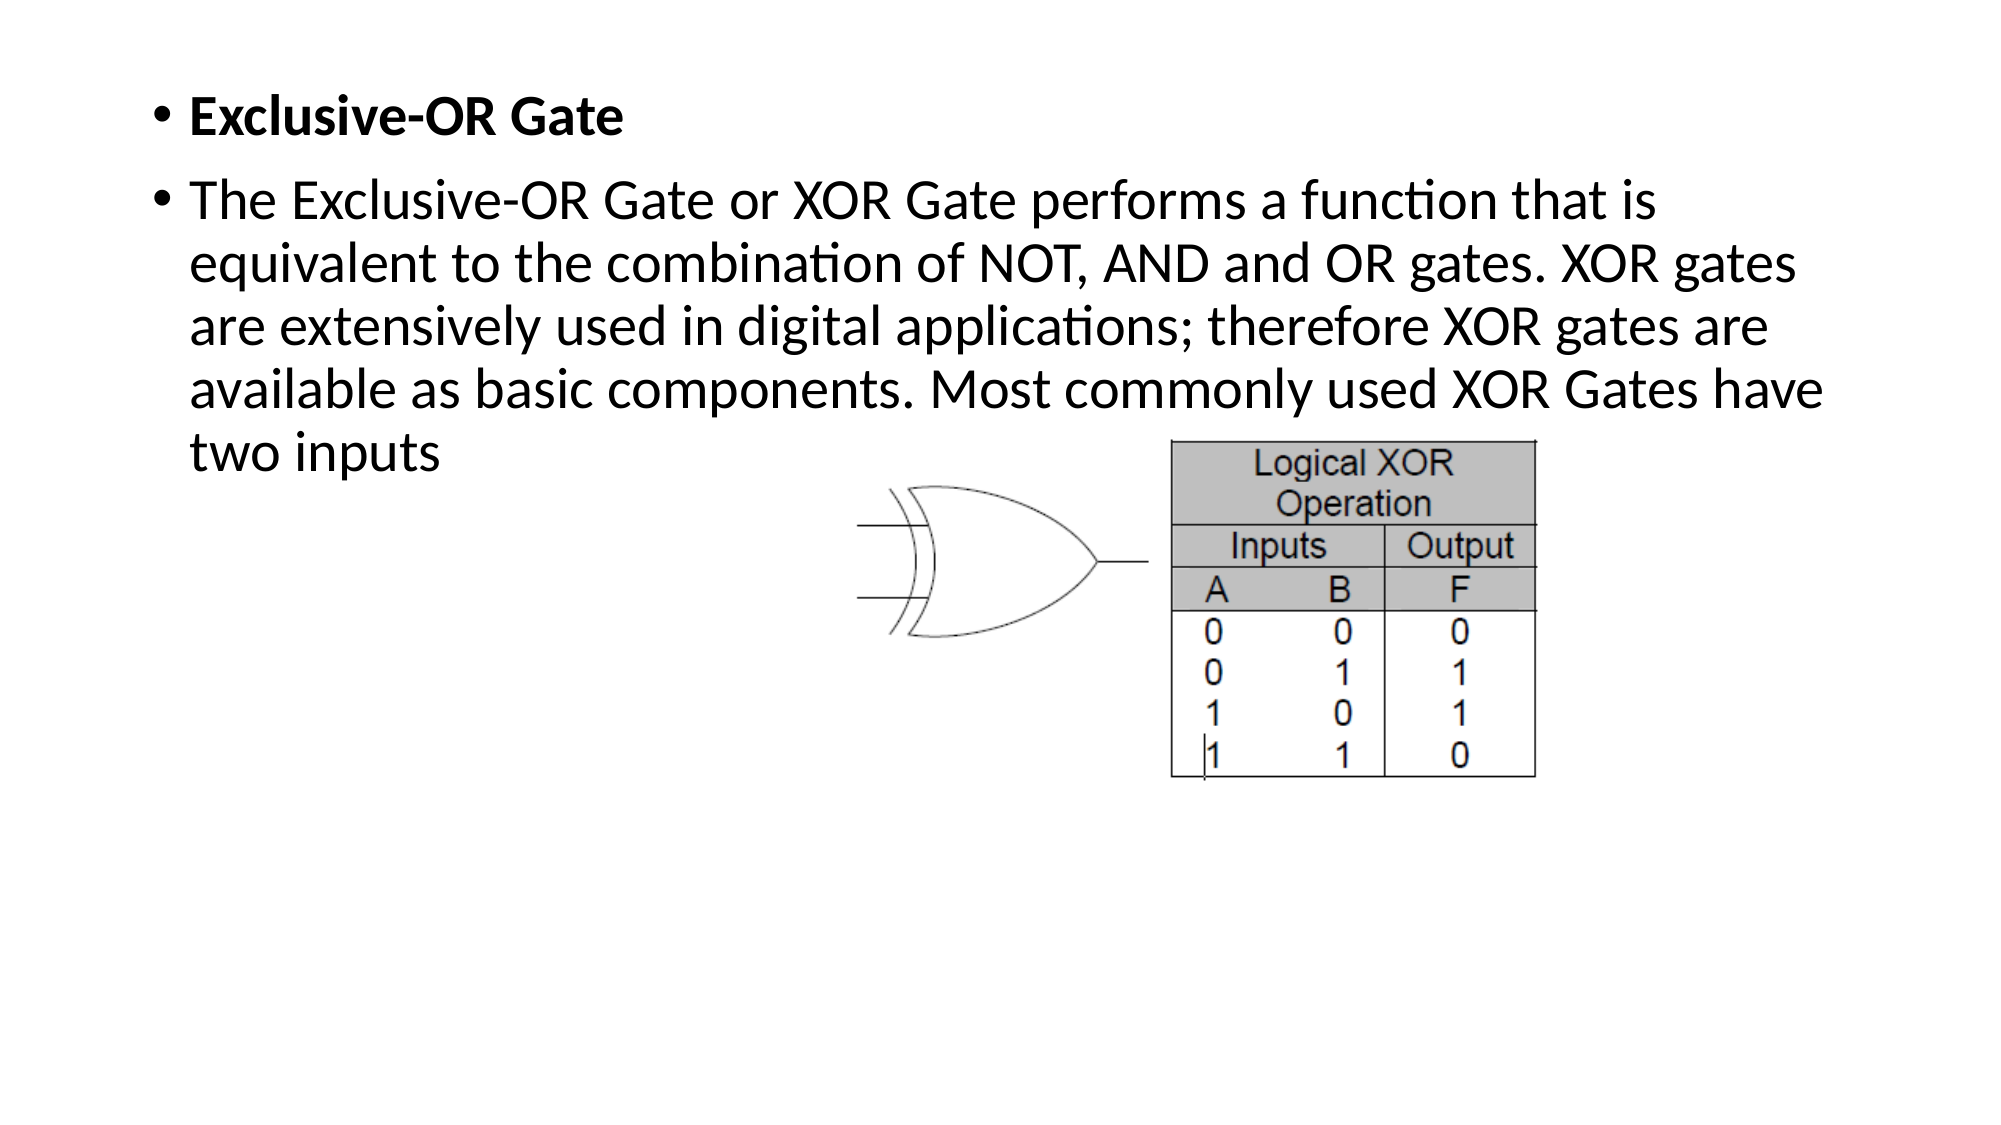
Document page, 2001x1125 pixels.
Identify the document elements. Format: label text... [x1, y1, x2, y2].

list Exclusive-OR Gate The Exclusive-OR Gate or XOR Gate performs a function that is equivalent to the combination of NOT, AND and OR gates. XOR gates are extensively used in digital applications; therefore XOR gates are available as basic components. Most commonly used XOR Gates have two inputs [137, 77, 1863, 1014]
picture [826, 421, 1544, 787]
